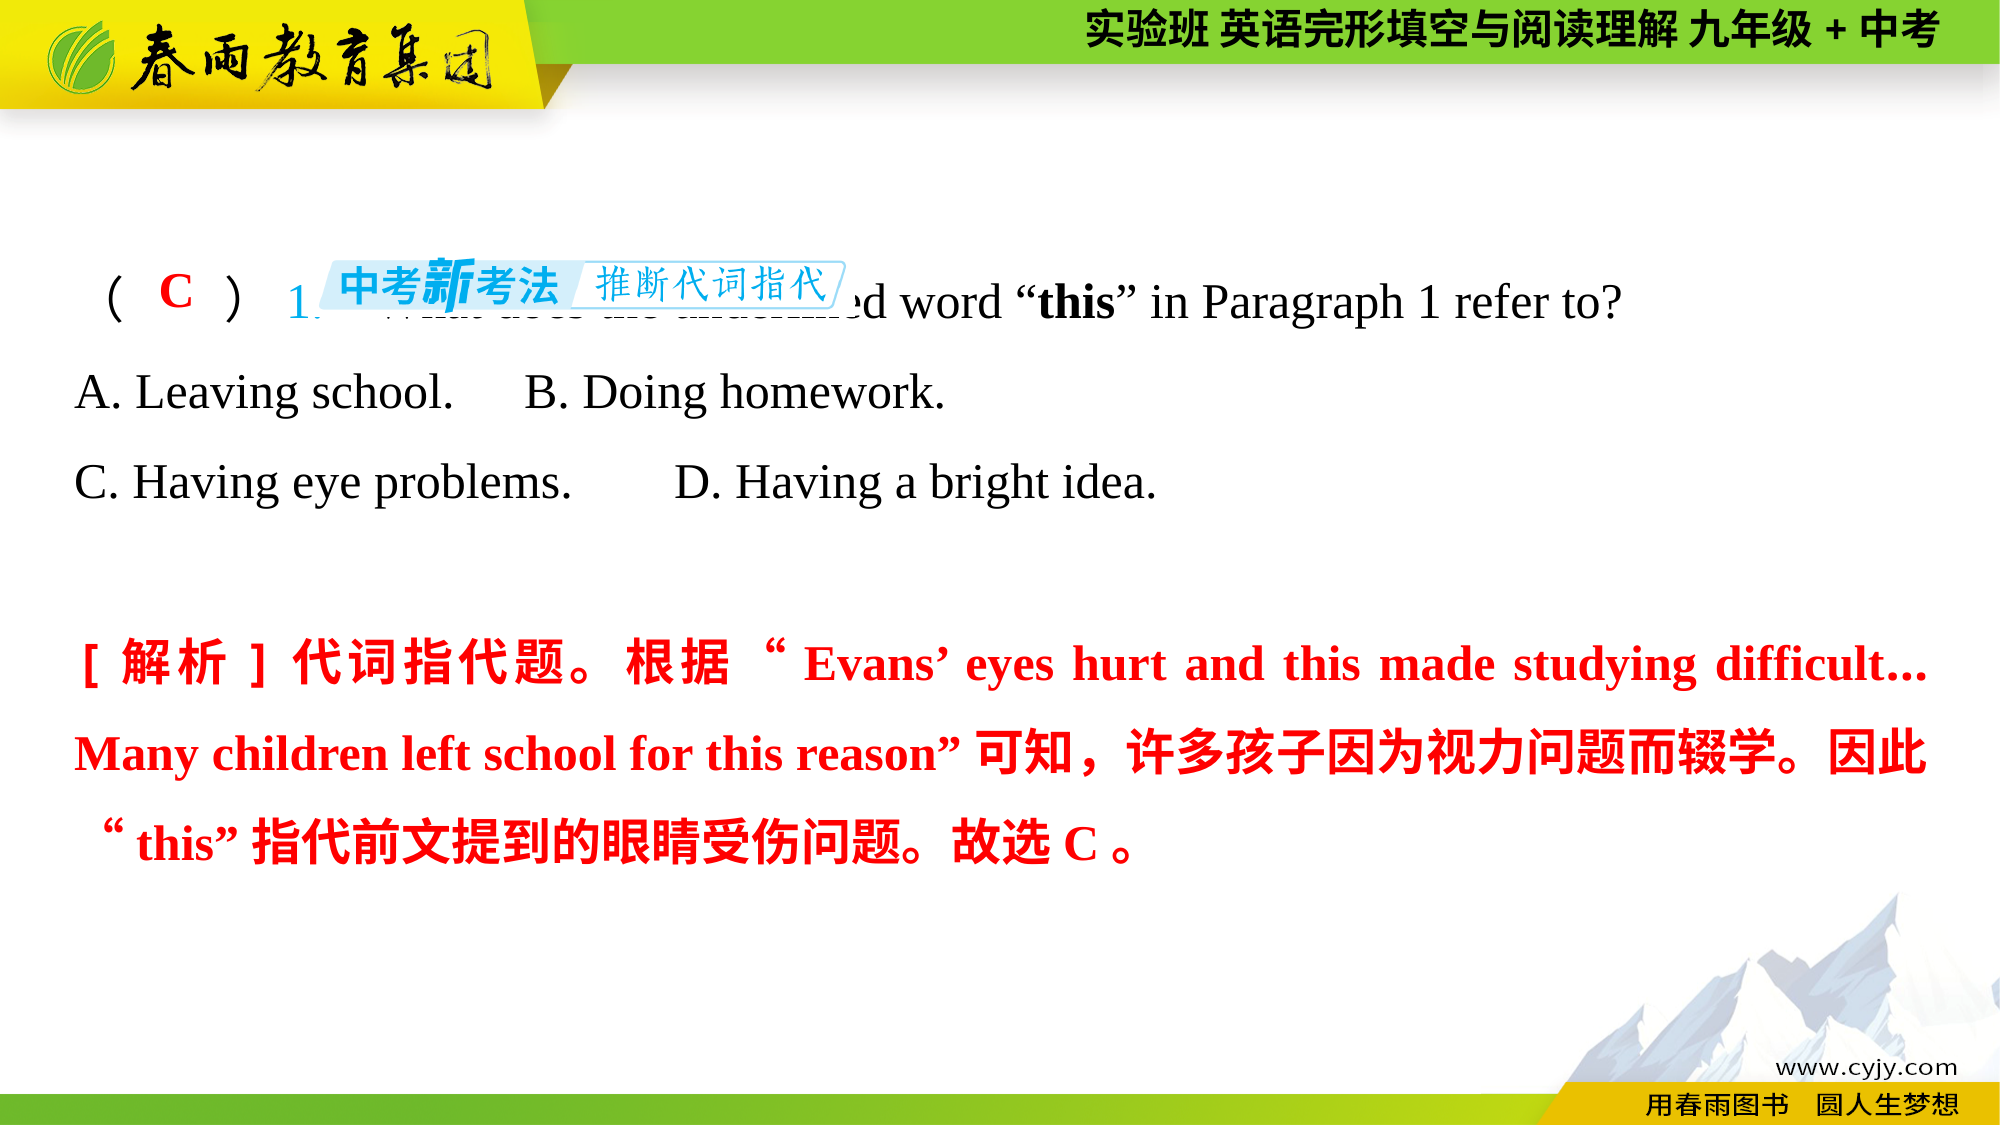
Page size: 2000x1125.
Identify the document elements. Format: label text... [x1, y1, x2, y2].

text_box [解析]代词指代题。根据“Evans’ eyes hurt and this made studying difficult... Many children left school for this reason”可知，许多孩子因为视力问题而辍学。因此“this”指代前文提到的眼睛受伤问题。故选C。 [59, 610, 1944, 879]
list （ ）1. What does the underlined word “this” in Paragraph 1 refer to? A. Leaving school. B. Doing homework. C. Having eye problems. D. Having a bright idea. [59, 231, 1944, 610]
picture [0, 0, 2000, 1125]
text_box C [143, 250, 210, 325]
